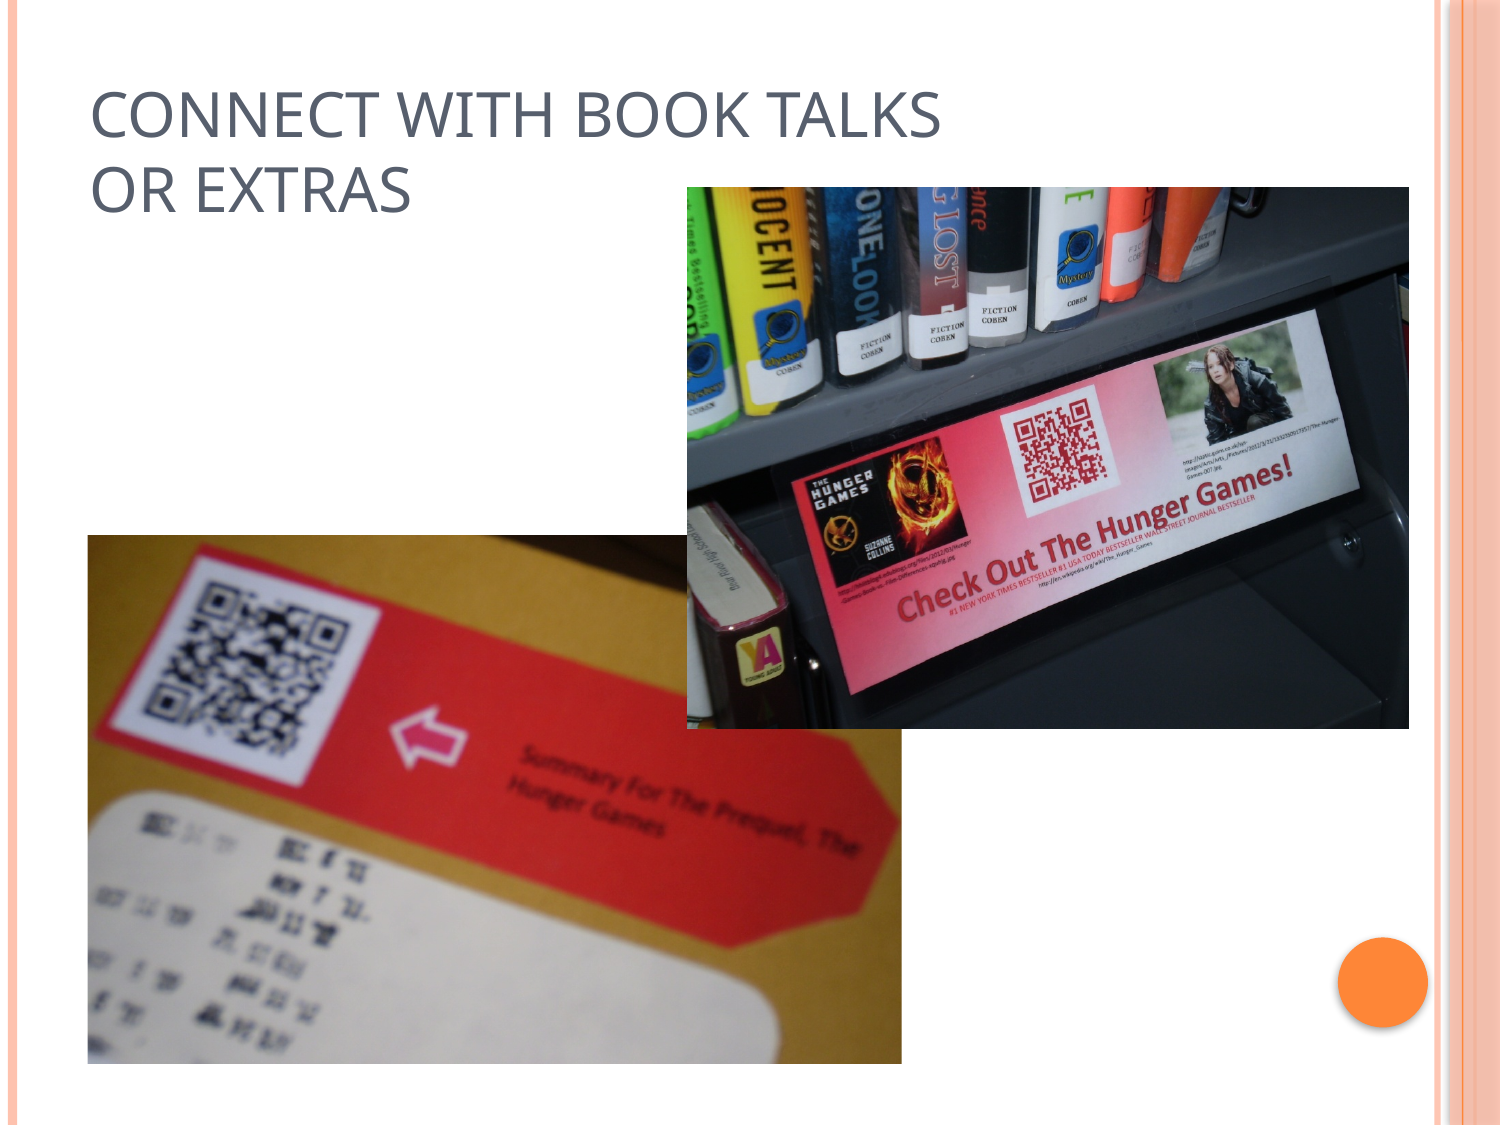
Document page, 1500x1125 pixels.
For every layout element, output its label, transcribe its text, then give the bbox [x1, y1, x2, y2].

title Connect with book talks or Extras [75, 45, 1300, 233]
picture [86, 186, 1410, 1065]
